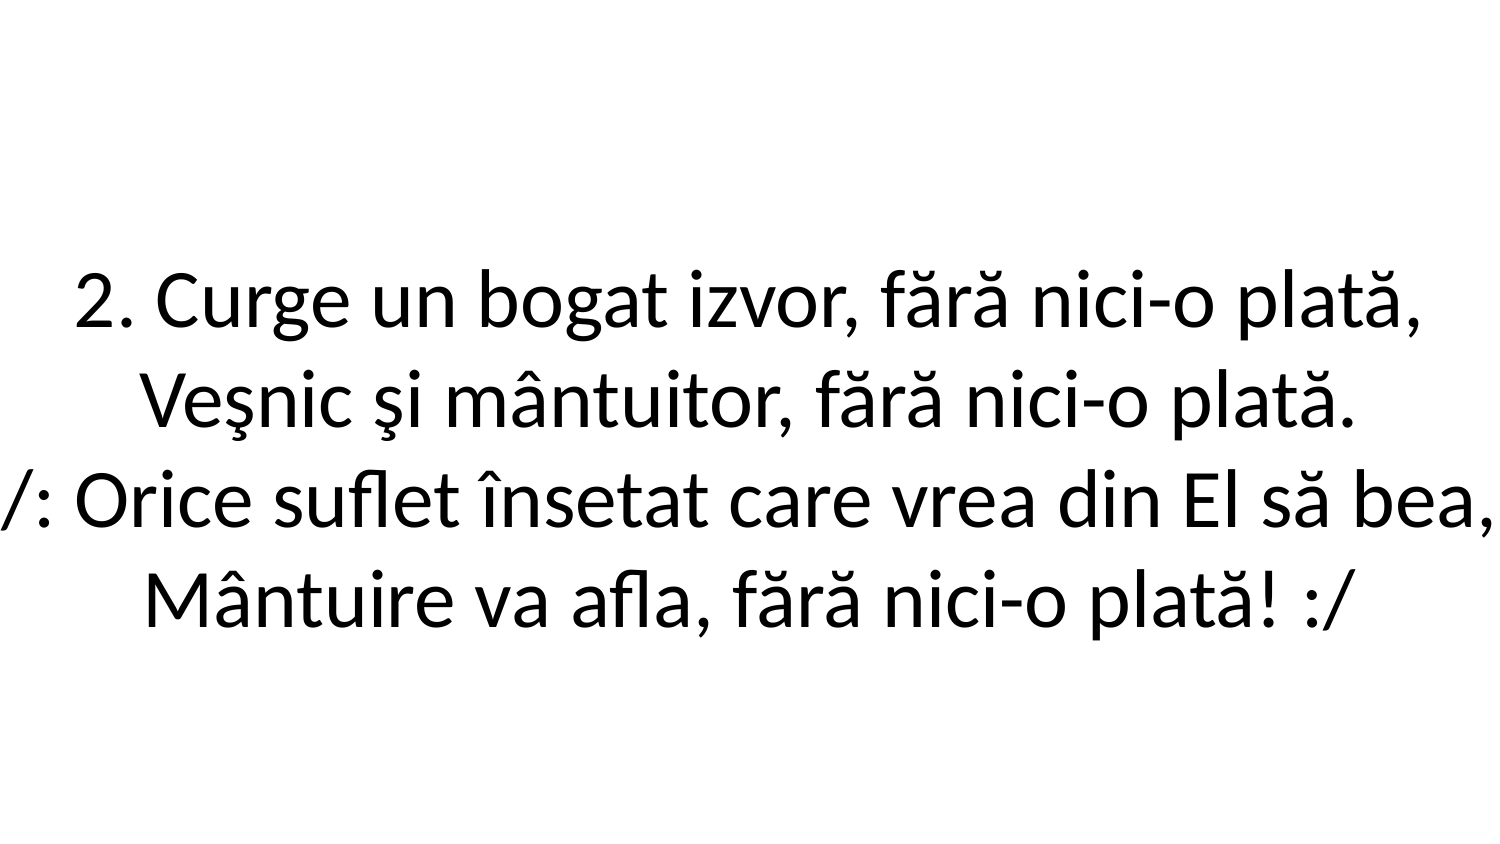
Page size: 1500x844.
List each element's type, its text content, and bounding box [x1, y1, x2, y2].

text_box 2. Curge un bogat izvor, fără nici-o plată, Veşnic şi mântuitor, fără nici-o plată. /: Orice suflet însetat care vrea din El să bea, Mântuire va afla, fără nici-o plată! :/ [0, 192, 1500, 652]
